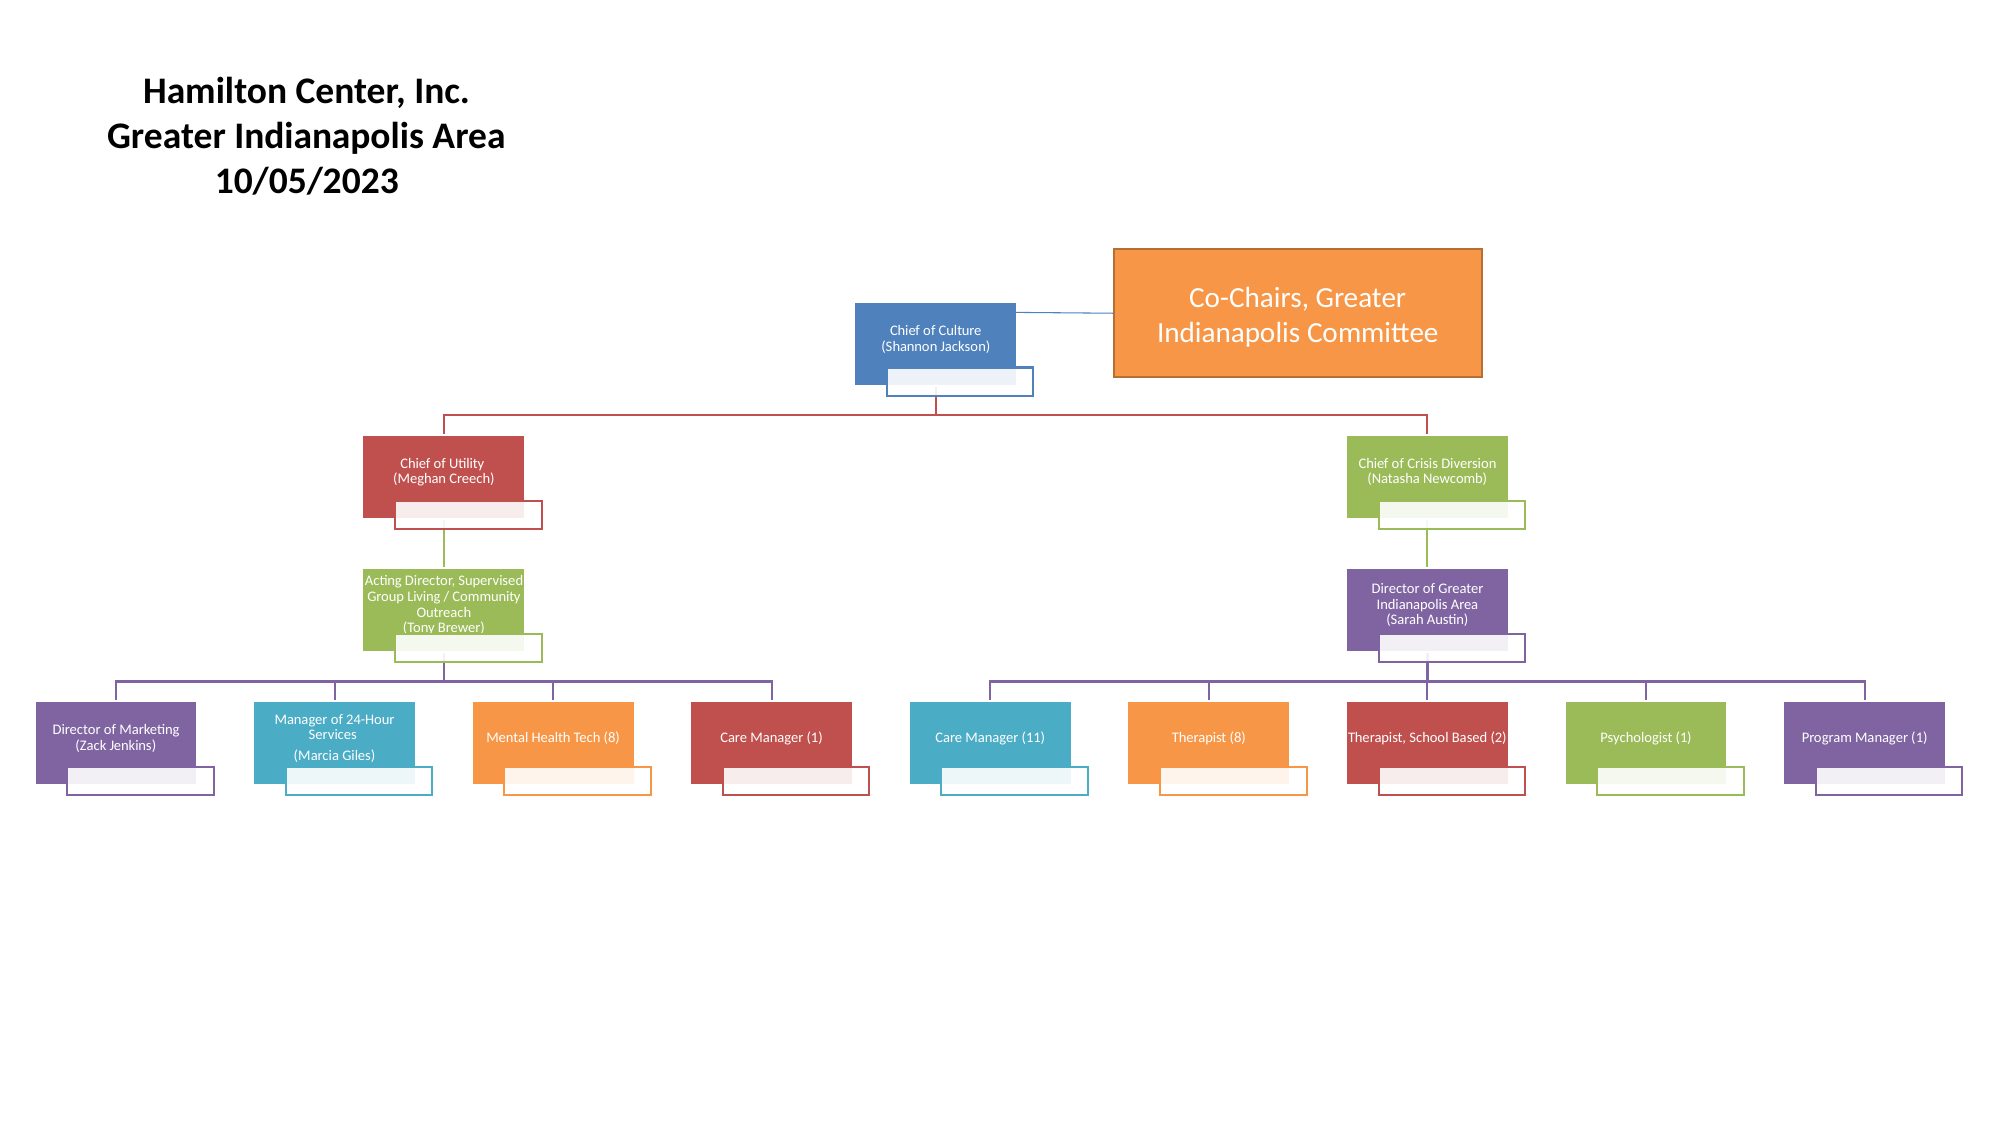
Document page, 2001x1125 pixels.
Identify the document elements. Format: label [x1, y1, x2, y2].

text_box [15, 0, 1982, 1097]
